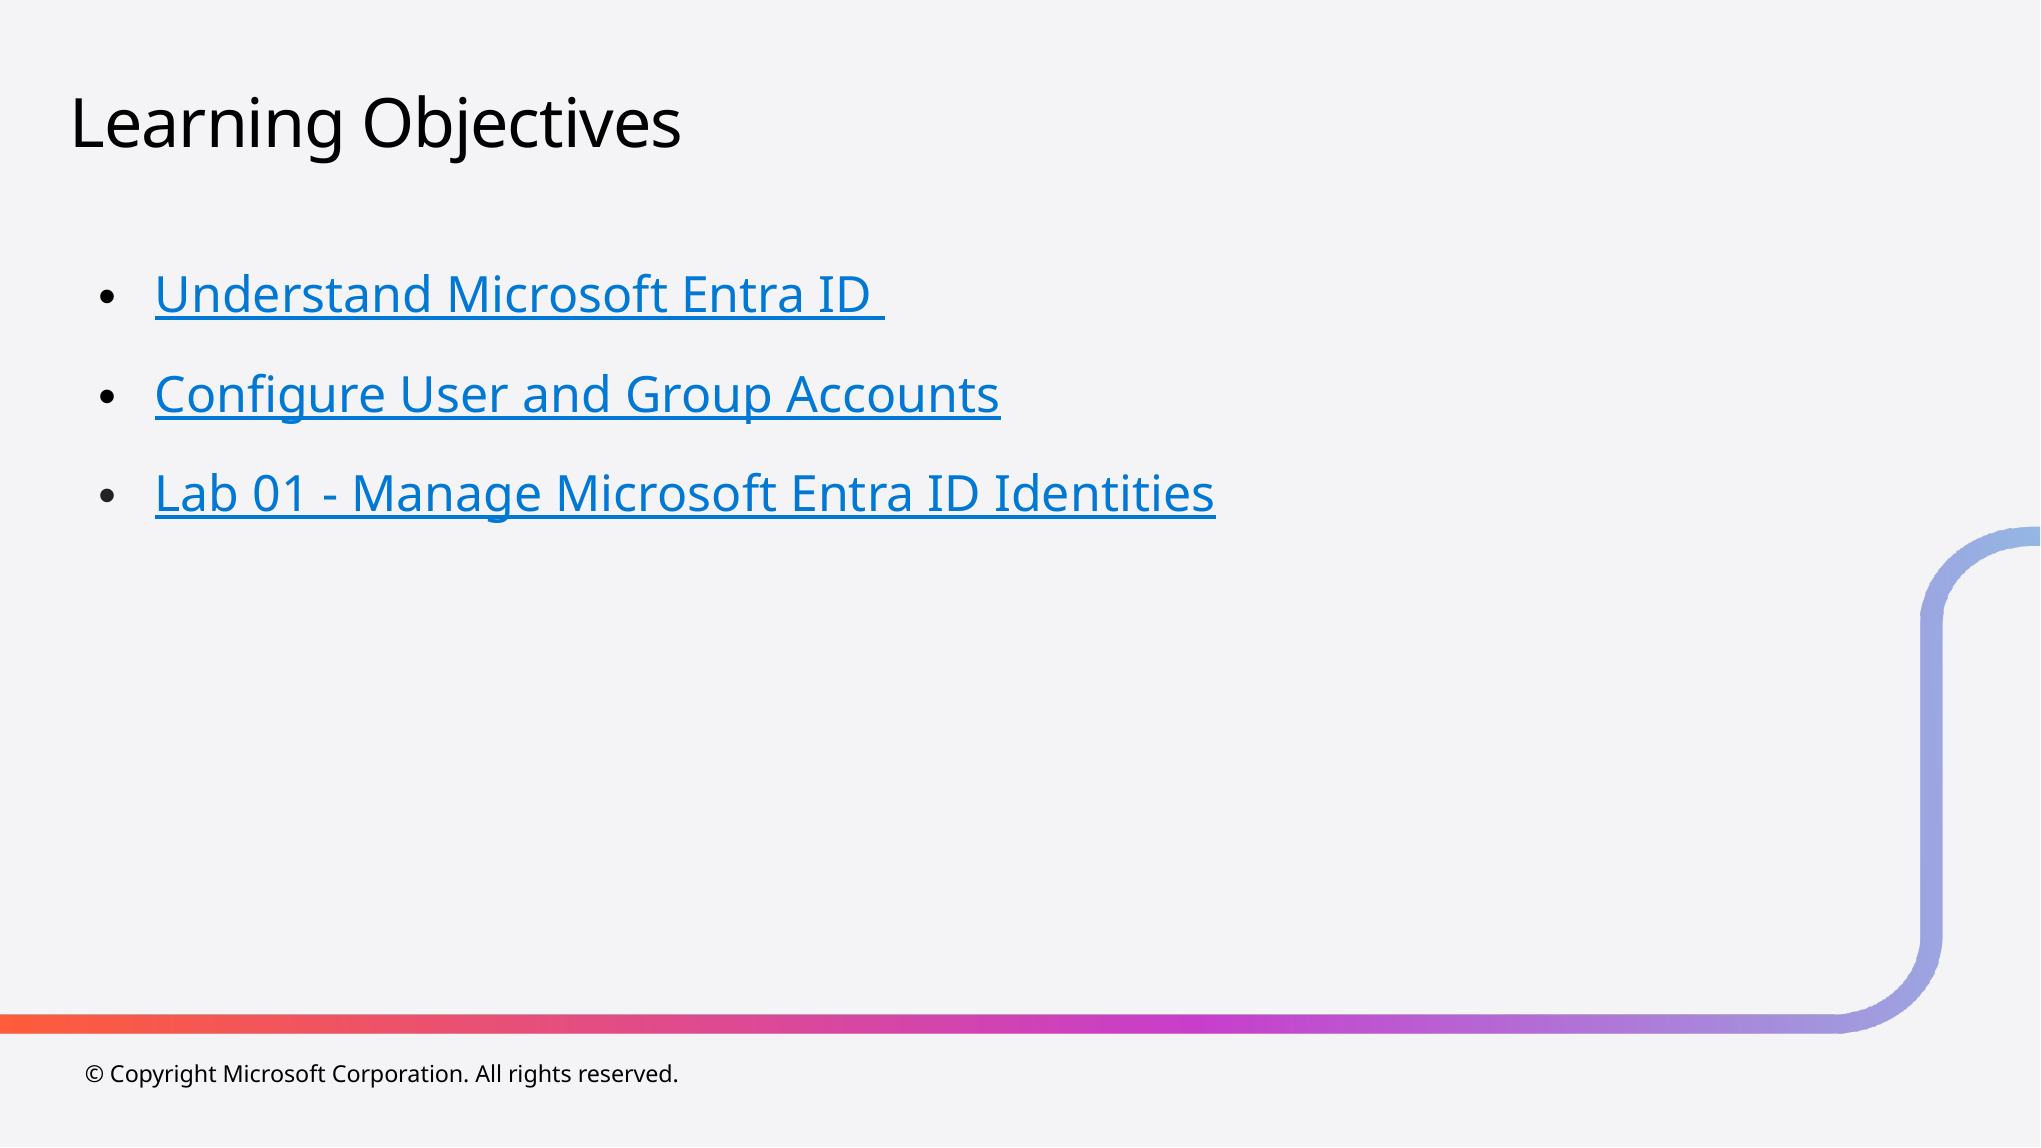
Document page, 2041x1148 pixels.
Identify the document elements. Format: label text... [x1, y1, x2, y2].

title Learning Objectives [70, 73, 1968, 188]
picture [0, 526, 2041, 1034]
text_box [98, 266, 1264, 526]
